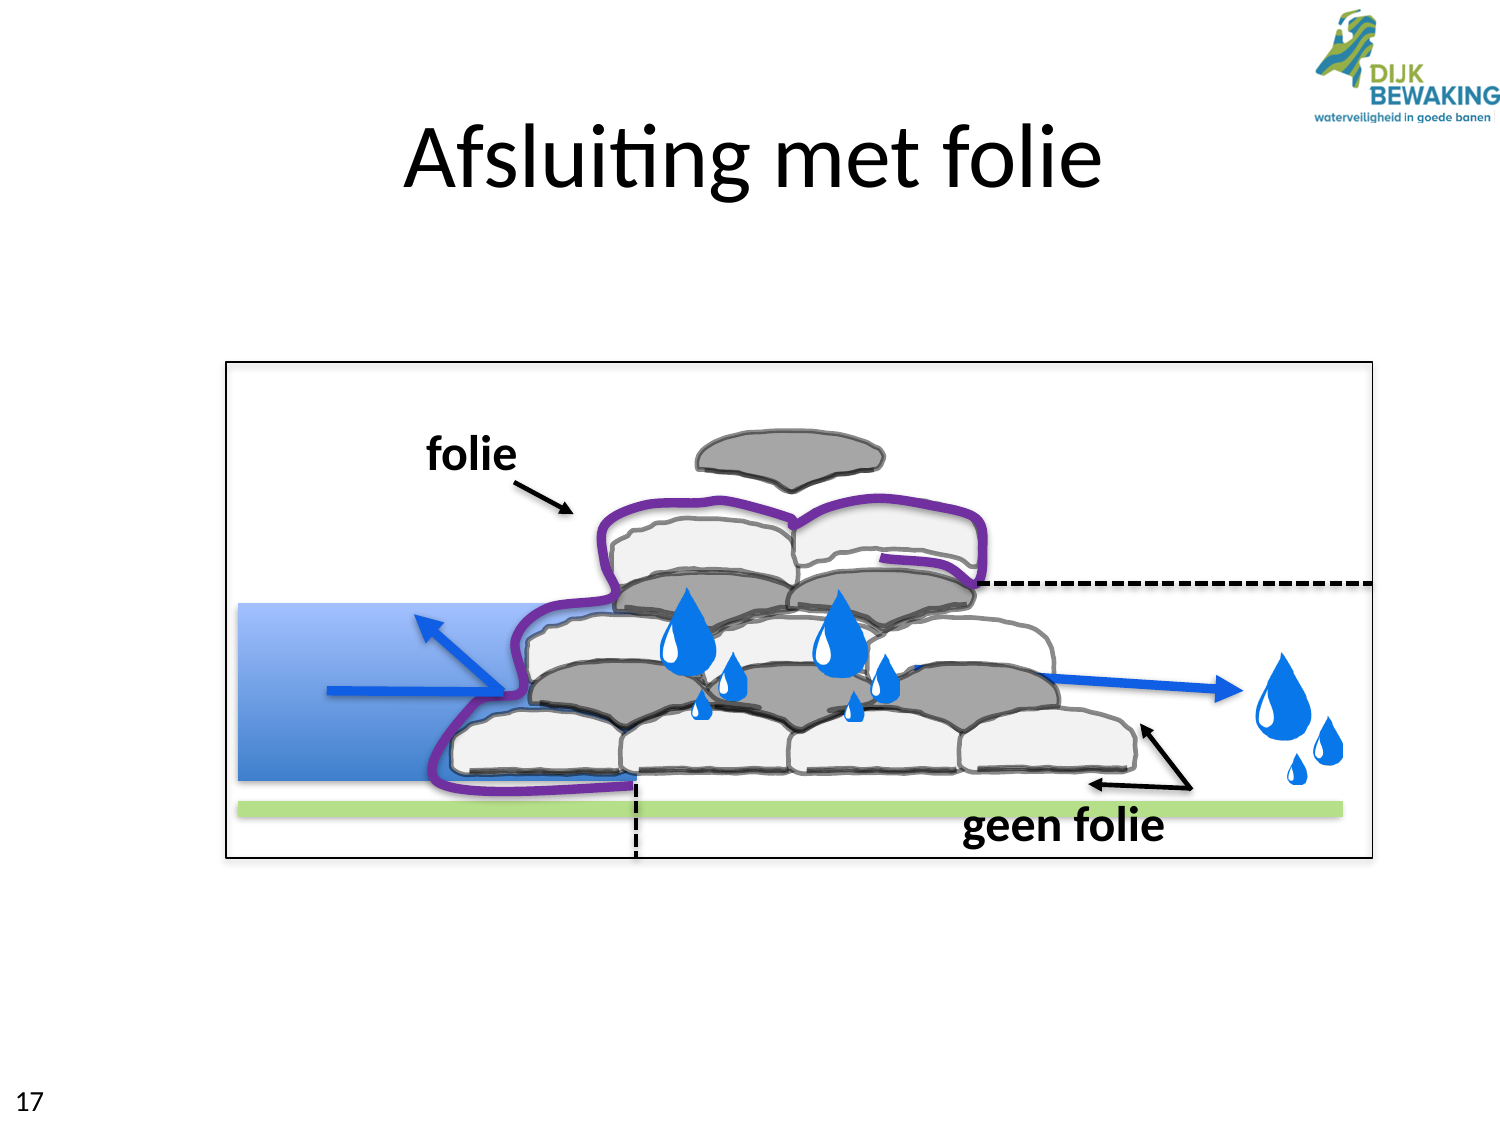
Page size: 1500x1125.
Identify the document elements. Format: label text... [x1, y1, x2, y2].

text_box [1139, 723, 1192, 791]
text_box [1087, 783, 1134, 789]
text_box [429, 735, 632, 794]
text_box geen folie [947, 784, 1373, 859]
title Afsluiting met folie [110, 88, 1398, 276]
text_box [326, 614, 504, 693]
text_box [225, 361, 1373, 859]
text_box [450, 430, 1137, 775]
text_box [513, 481, 574, 515]
picture [1255, 650, 1344, 785]
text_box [641, 577, 938, 733]
slide_number 17 [0, 1074, 163, 1125]
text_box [942, 669, 1244, 691]
picture [1303, 2, 1500, 123]
